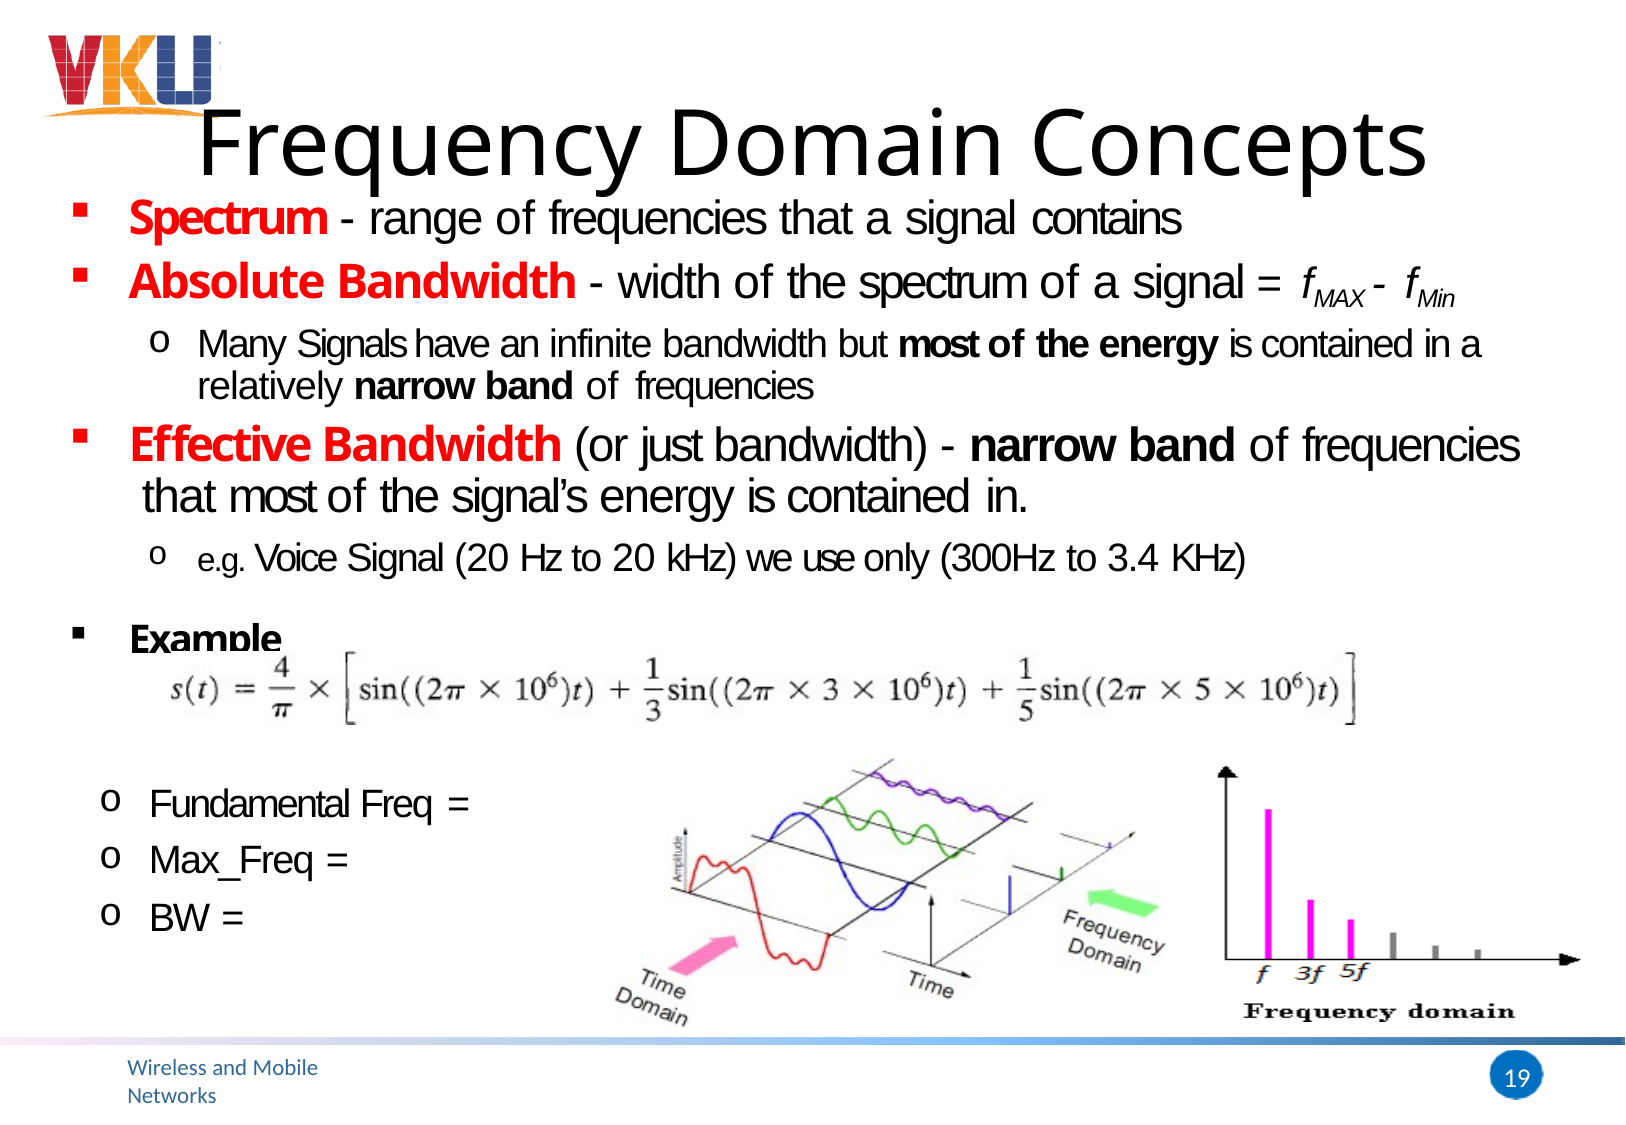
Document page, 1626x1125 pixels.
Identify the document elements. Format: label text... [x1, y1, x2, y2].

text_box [0, 1037, 1625, 1101]
title Frequency Domain Concepts [81, 45, 1544, 233]
text_box [1217, 766, 1581, 1023]
text_box [614, 758, 1167, 1028]
text_box [171, 651, 1356, 725]
picture [32, 21, 228, 129]
text_box Spectrum - range of frequencies that a signal contains Absolute Bandwidth - width of the spectrum of a signal = fMAX - fMin Many Signals have an infinite bandwidth but most of the energy is contained in a relatively narrow band of frequencies Effective Bandwidth (or just bandwidth) - narrow band of frequencies that most of the signal’s energy is contained in. e.g. Voice Signal (20 Hz to 20 kHz) we use only (300Hz to 3.4 KHz) Example Fundamental Freq = Max_Freq = BW = [43, 177, 1553, 939]
